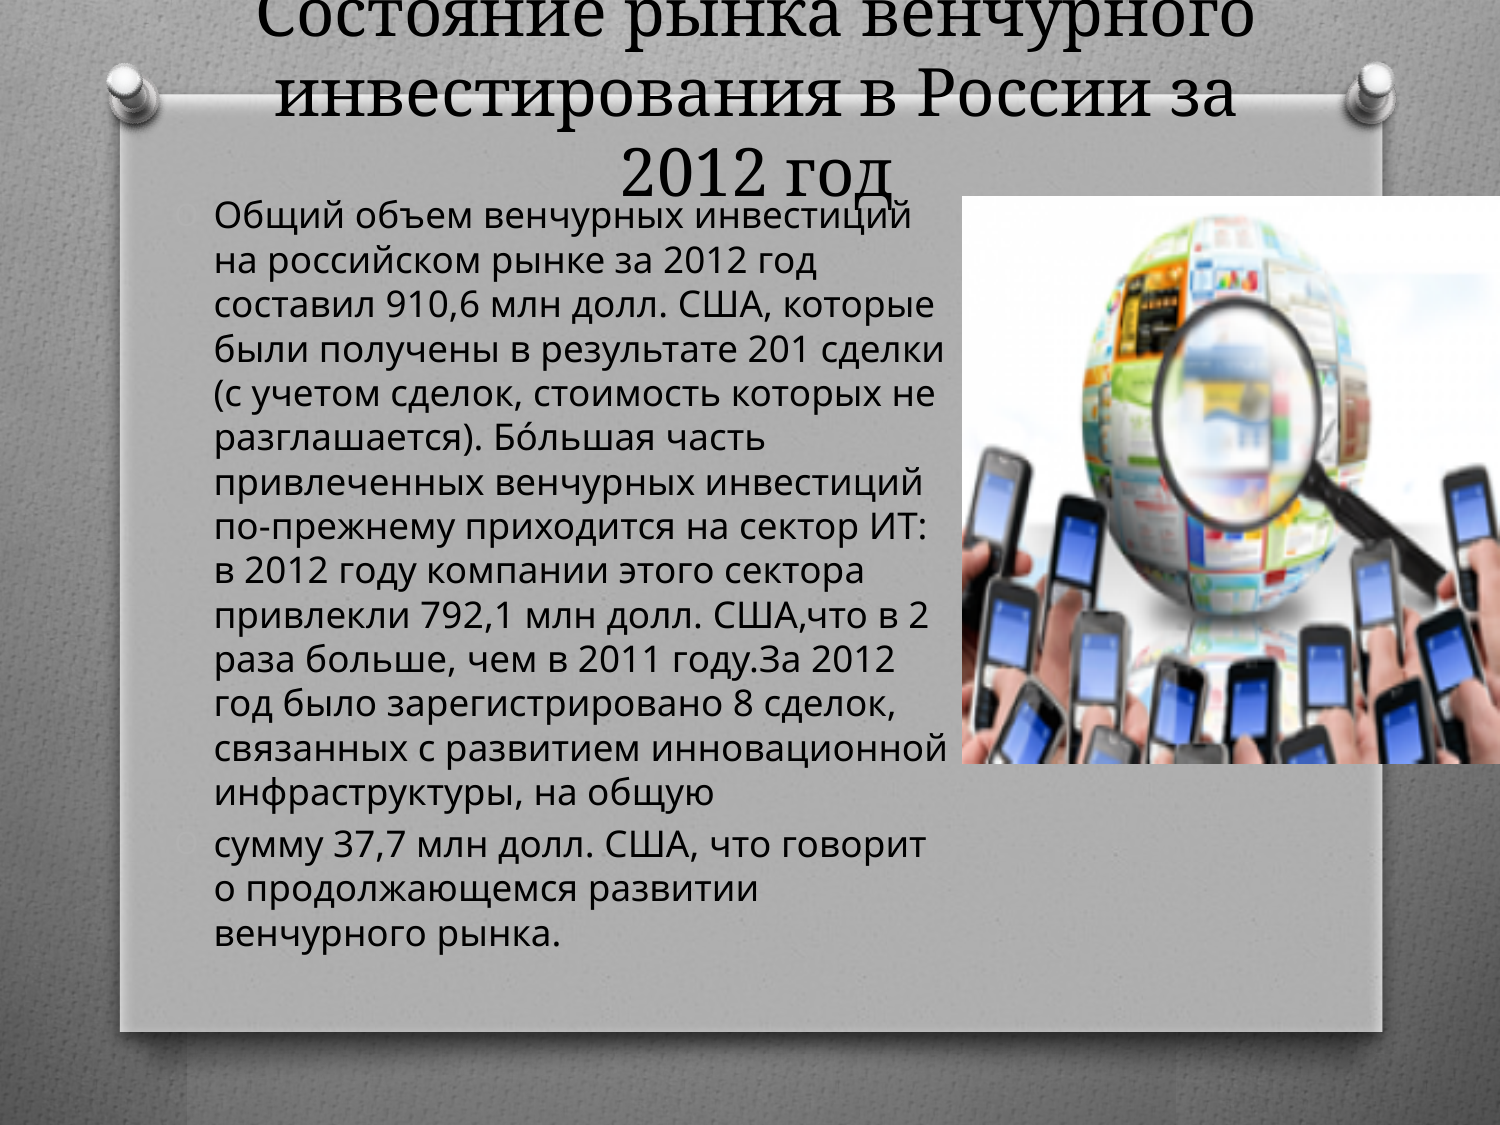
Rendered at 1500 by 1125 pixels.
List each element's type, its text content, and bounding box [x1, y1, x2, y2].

picture [1329, 35, 1439, 156]
title Состояние рынка венчурного инвестирования в России за 2012 год [185, 19, 1329, 161]
picture [962, 196, 1500, 764]
picture [75, 29, 185, 153]
list Общий объем венчурных инвестиций на российском рынке за 2012 год составил 910,6 млн долл. США, которые были получены в результате 201 сделки (с учетом сделок, стоимость которых не разглашается). Бóльшая часть привлеченных венчурных инвестиций по-прежнему приходится на сектор ИТ: в 2012 году компании этого сектора привлекли 792,1 млн долл. США,что в 2 раза больше, чем в 2011 году.За 2012 год было зарегистрировано 8 сделок, связанных с развитием инновационной инфраструктуры, на общую сумму 37,7 млн долл. США, что говорит о продолжающемся развитии венчурного рынка. [159, 184, 975, 1000]
